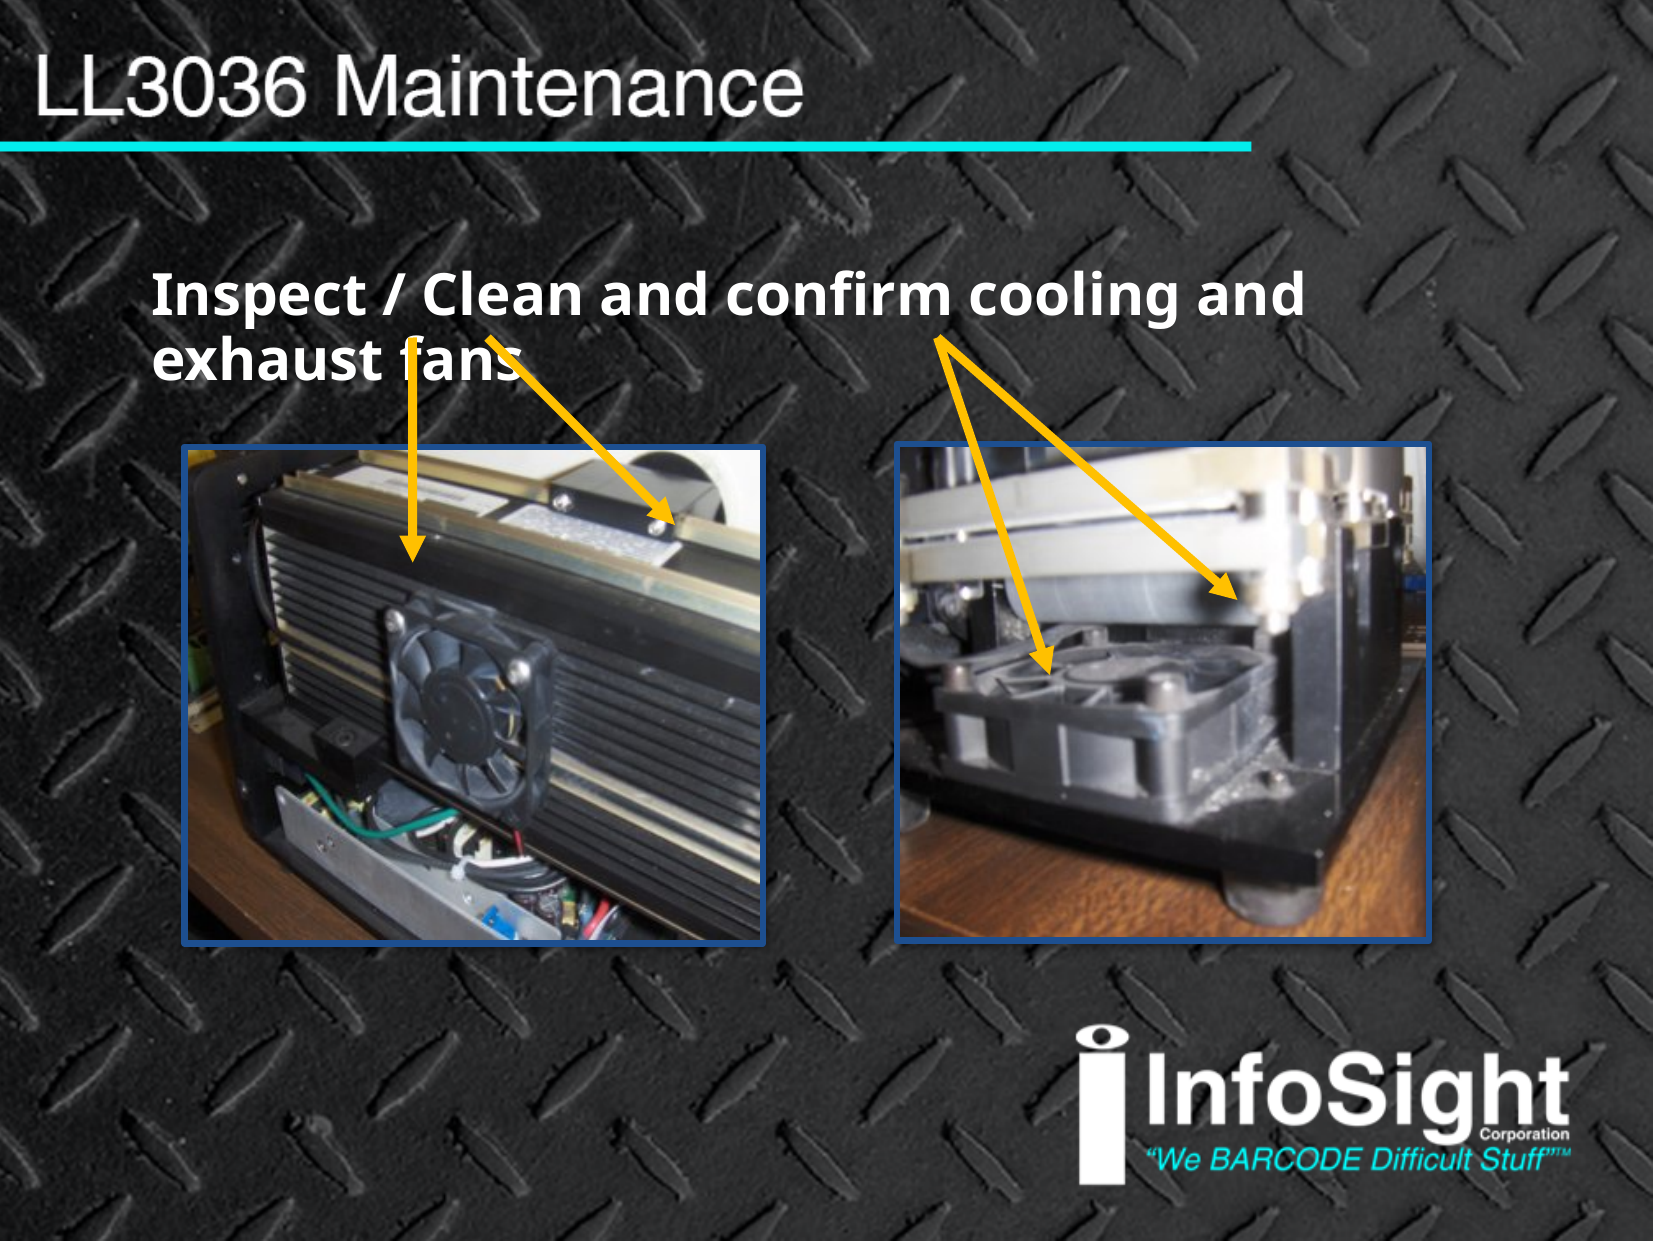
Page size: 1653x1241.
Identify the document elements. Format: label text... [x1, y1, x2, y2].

text_box Inspect / Clean and confirm cooling and exhaust fans [136, 252, 1524, 325]
picture [0, 0, 1653, 1241]
